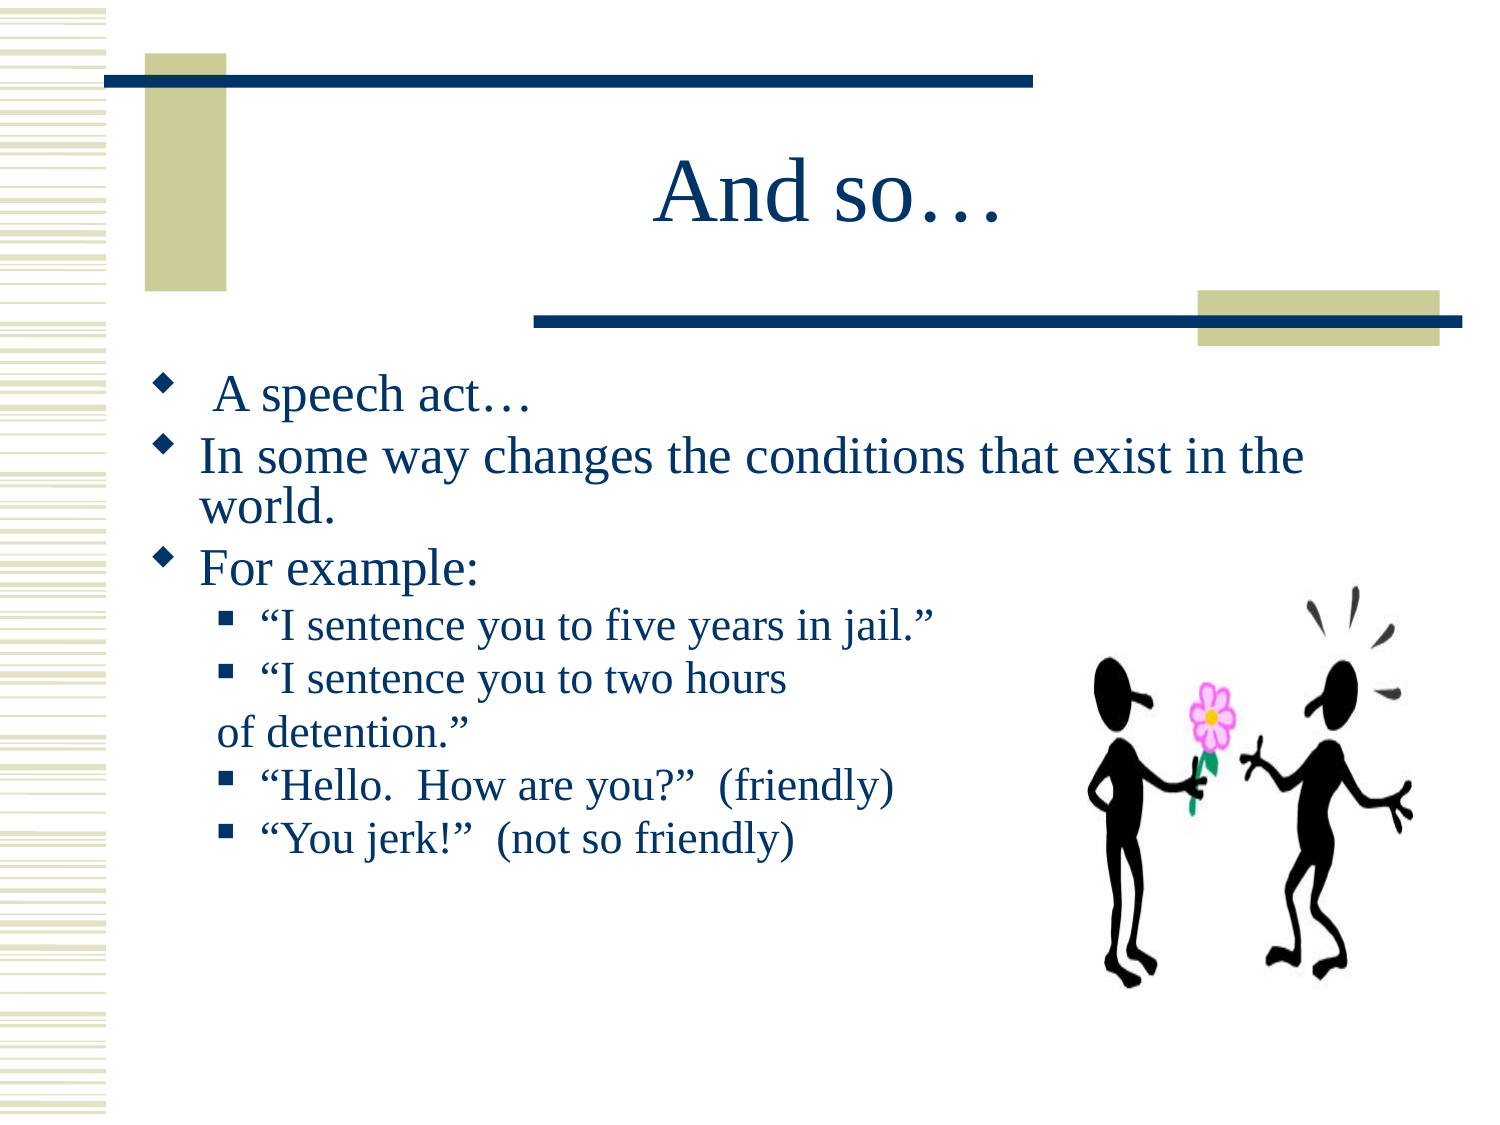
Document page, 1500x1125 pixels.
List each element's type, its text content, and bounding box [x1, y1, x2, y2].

picture [1087, 524, 1413, 1051]
list A speech act… In some way changes the conditions that exist in the world. For example: “I sentence you to five years in jail.” “I sentence you to two hours of detention.” “Hello. How are you?” (friendly) “You jerk!” (not so friendly) [132, 363, 1439, 1001]
title And so… [224, 99, 1436, 288]
